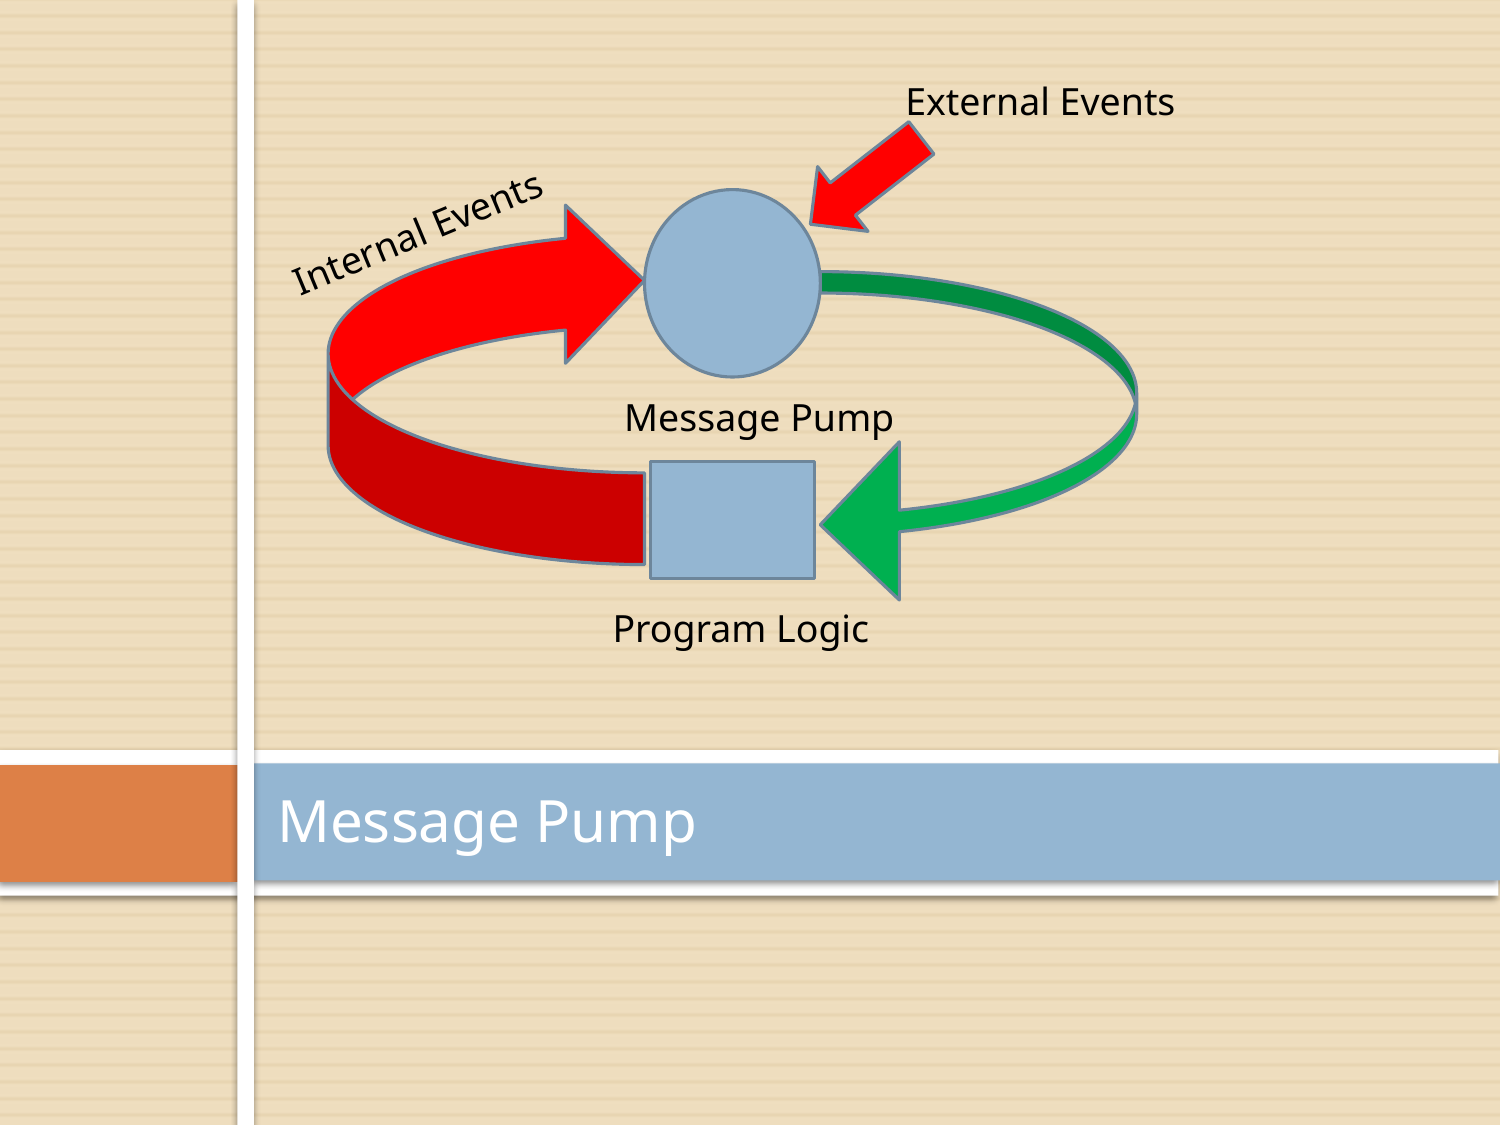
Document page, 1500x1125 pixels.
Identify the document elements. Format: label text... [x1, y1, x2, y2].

text_box Internal Events [269, 138, 585, 316]
title Message Pump [262, 762, 1463, 876]
text_box [642, 188, 822, 379]
text_box Message Pump [609, 386, 926, 447]
text_box [808, 130, 936, 233]
text_box External Events [890, 70, 1207, 130]
text_box Program Logic [597, 597, 891, 658]
text_box [649, 460, 816, 580]
text_box [819, 270, 1139, 602]
text_box [326, 203, 647, 567]
